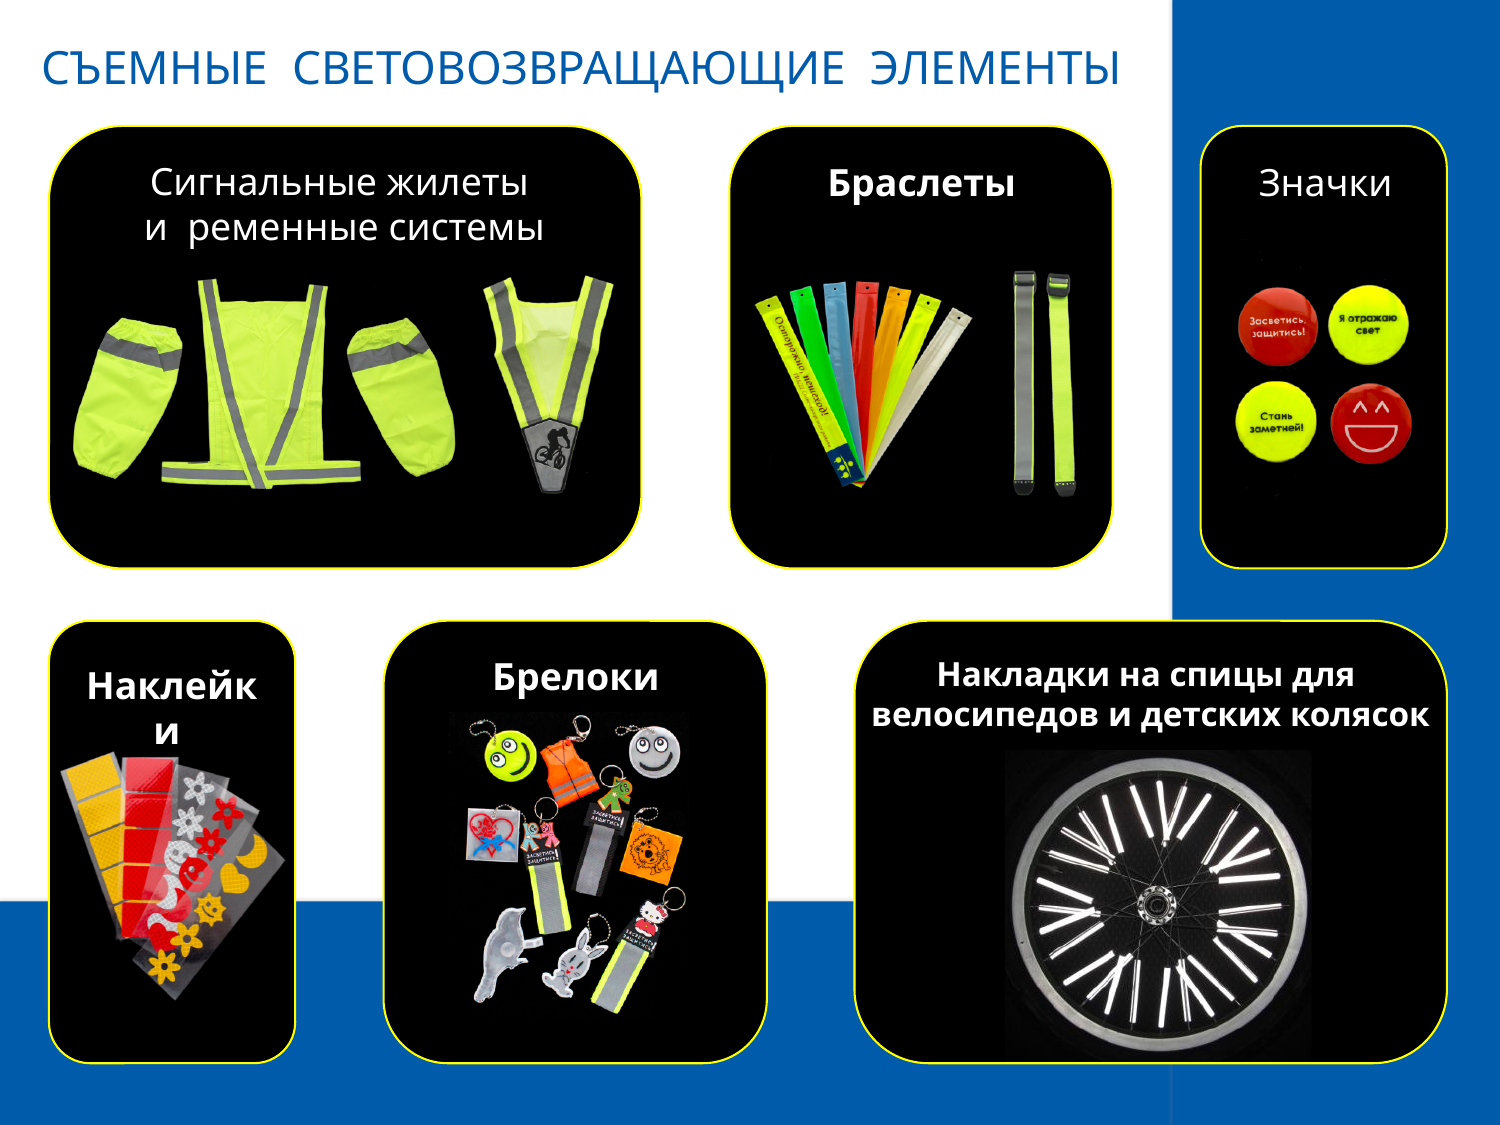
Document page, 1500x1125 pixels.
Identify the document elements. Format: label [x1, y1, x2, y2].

text_box [383, 620, 767, 1064]
text_box [1200, 125, 1447, 569]
text_box [48, 125, 642, 569]
text_box [48, 620, 296, 1064]
text_box [854, 620, 1447, 1064]
text_box [729, 125, 1113, 569]
text_box [0, 0, 1500, 1125]
